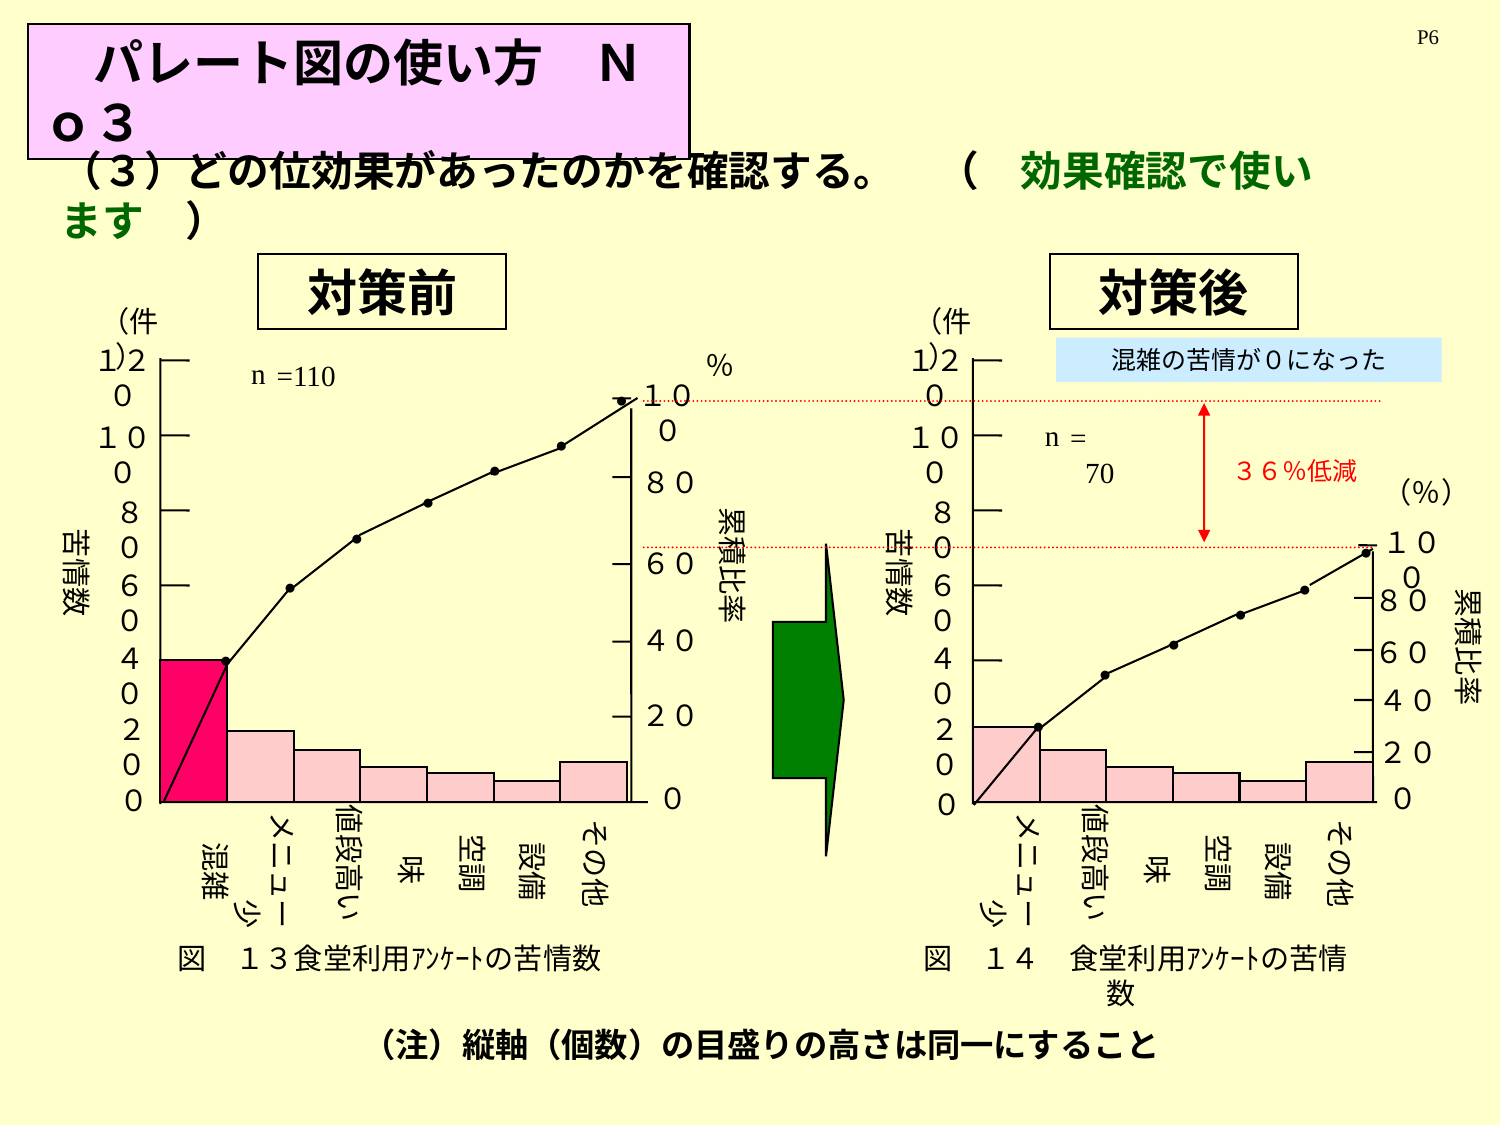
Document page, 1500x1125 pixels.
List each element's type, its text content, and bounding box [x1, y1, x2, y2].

text_box P6 [1402, 16, 1475, 57]
text_box パレート図の使い方 Ｎｏ３ [28, 24, 690, 160]
text_box （注）縦軸（個数）の目盛りの高さは同一にすること [233, 1016, 1290, 1072]
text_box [643, 400, 1382, 548]
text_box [772, 253, 1494, 1019]
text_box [36, 253, 762, 984]
text_box （３）どの位効果があったのかを確認する。 （ 効果確認で使います ） [45, 137, 1367, 253]
